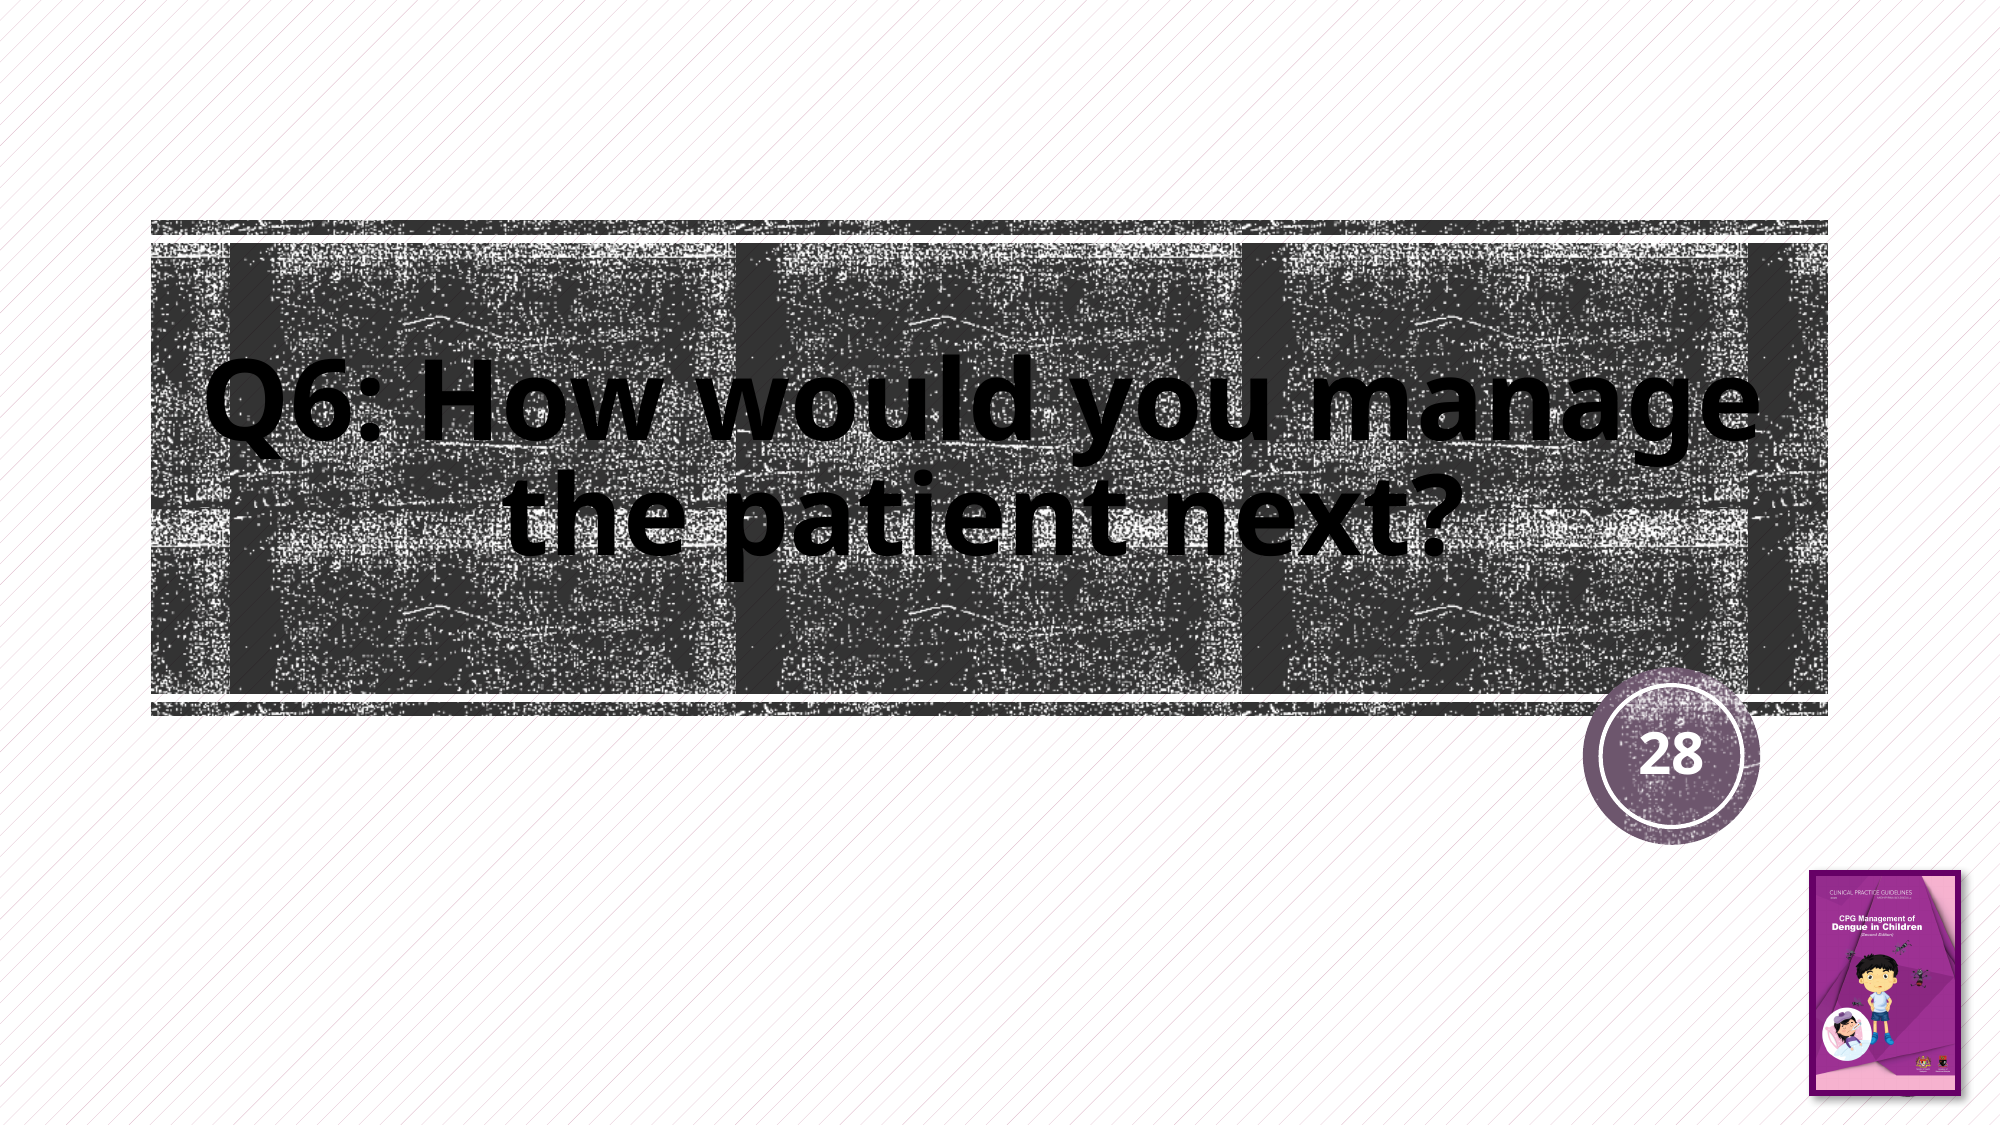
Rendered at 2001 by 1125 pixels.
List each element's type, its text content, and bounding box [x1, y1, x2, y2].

title Q6: How would you manage the patient next? [150, 223, 1816, 704]
slide_number 28 [1573, 703, 1770, 809]
picture [1816, 876, 1955, 1090]
